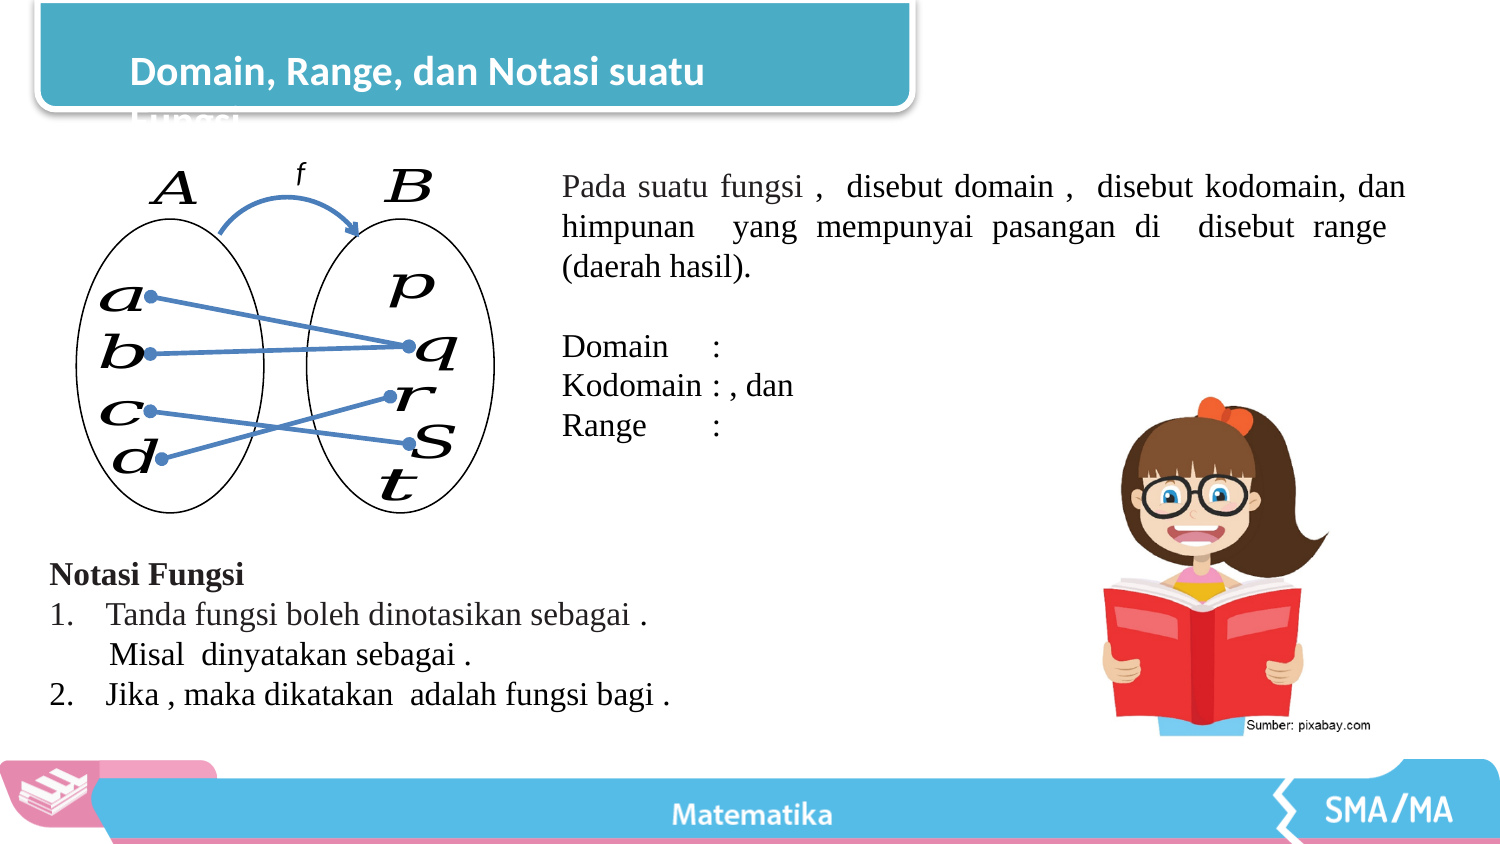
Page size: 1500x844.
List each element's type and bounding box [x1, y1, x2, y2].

picture [1013, 385, 1423, 739]
text_box [75, 145, 495, 514]
text_box [37, 0, 913, 110]
picture [0, 759, 1500, 844]
